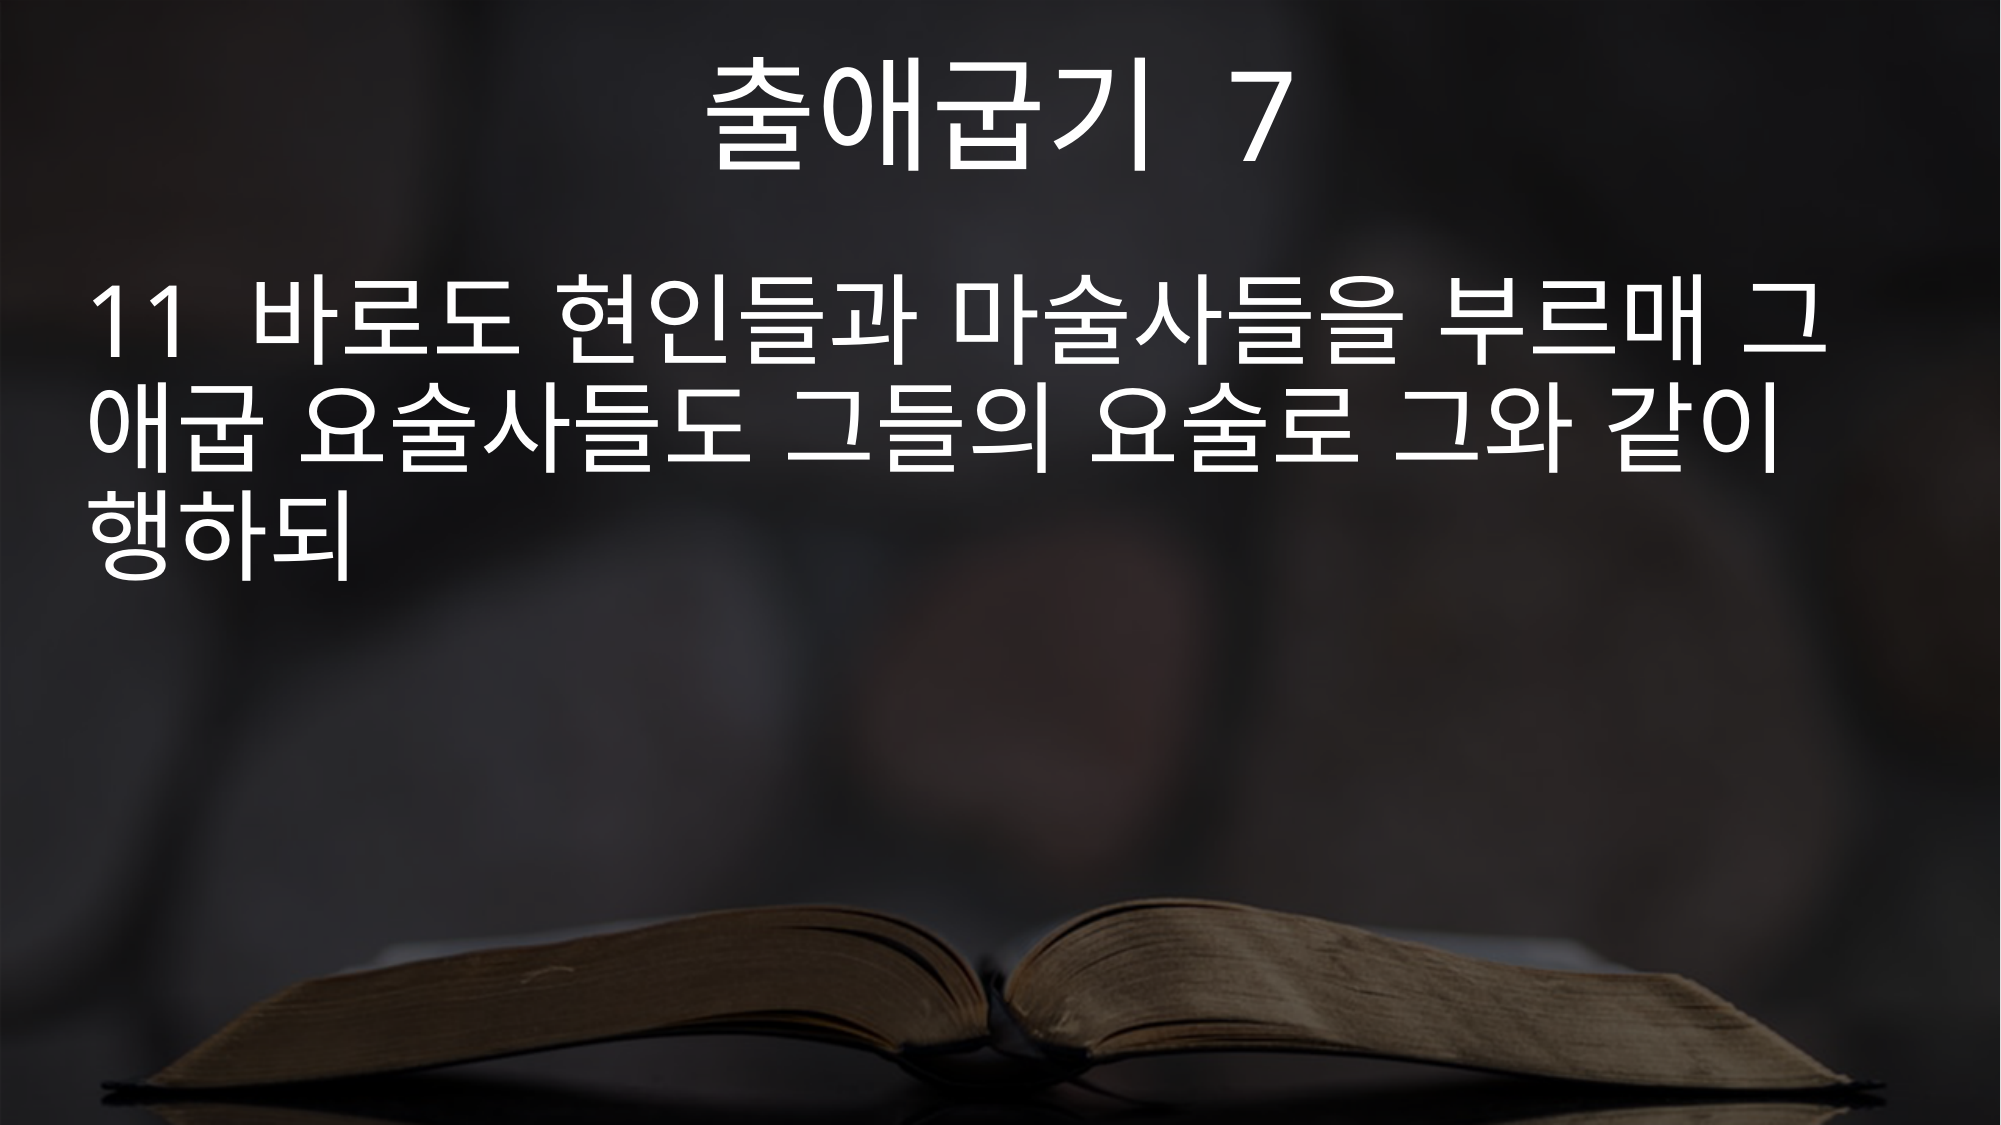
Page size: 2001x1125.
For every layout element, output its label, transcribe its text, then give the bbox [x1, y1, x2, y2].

list 11 바로도 현인들과 마술사들을 부르매 그 애굽 요술사들도 그들의 요술로 그와 같이 행하되 [69, 263, 1953, 423]
footer 출애굽기 7 [0, 32, 2000, 192]
picture [0, 0, 2001, 1125]
